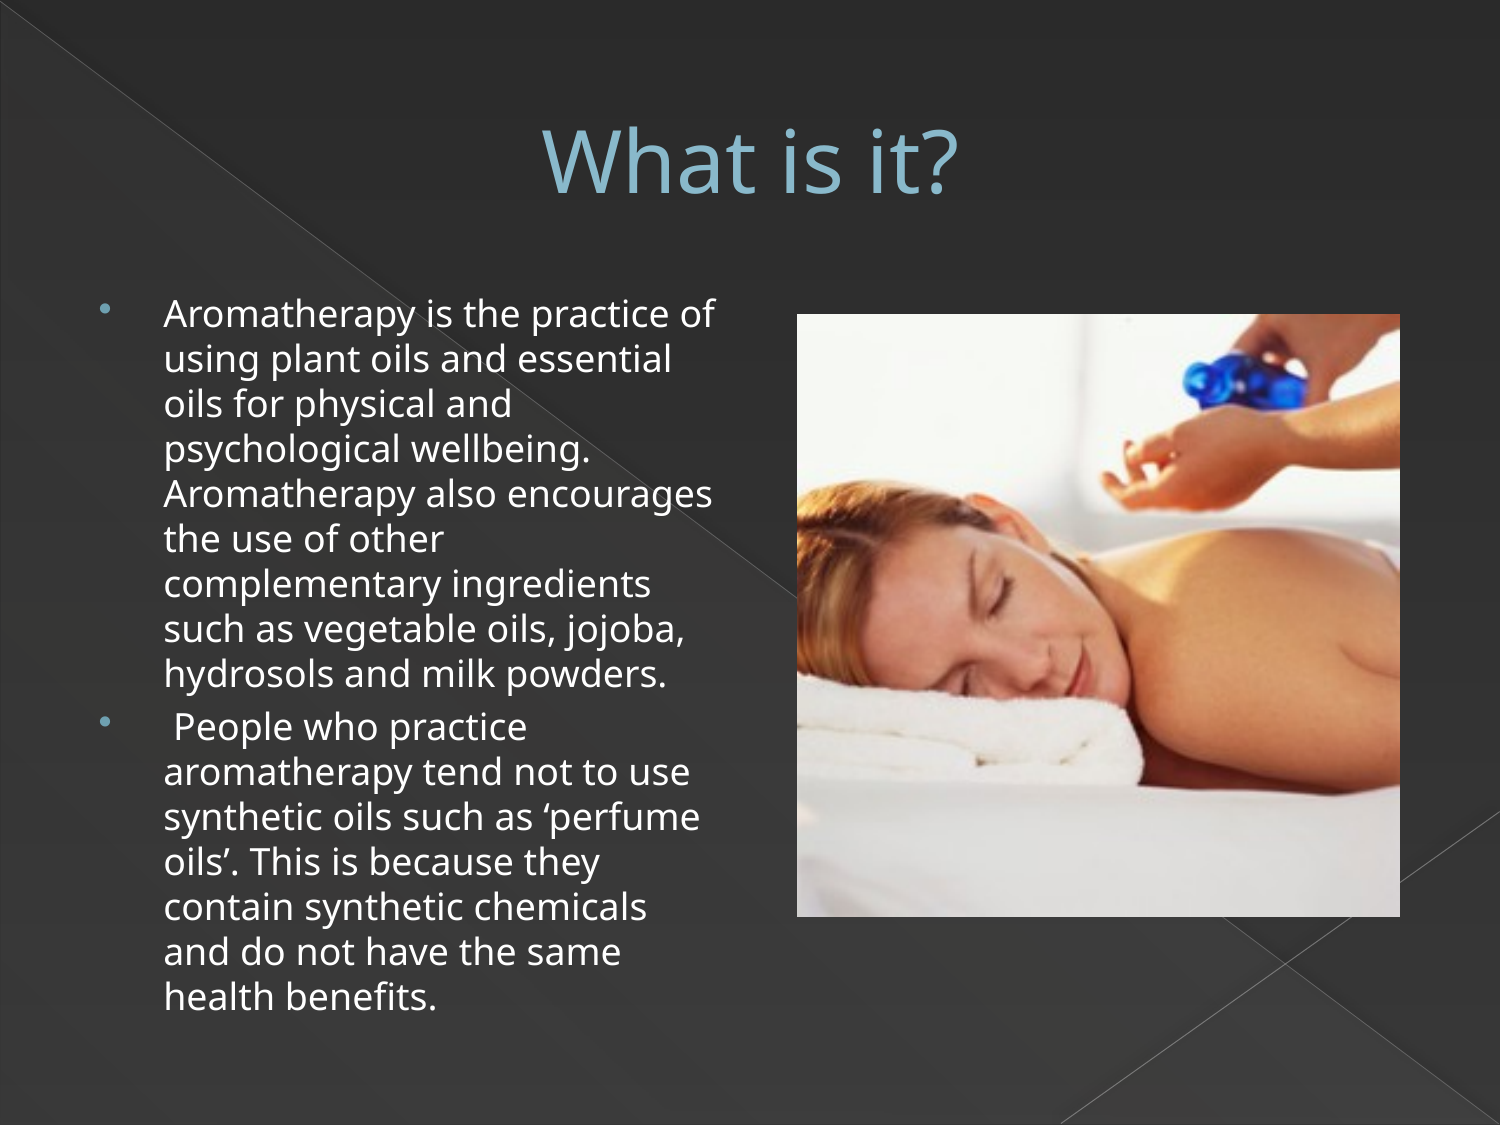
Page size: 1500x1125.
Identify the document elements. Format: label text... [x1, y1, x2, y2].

picture [796, 314, 1400, 918]
list Aromatherapy is the practice of using plant oils and essential oils for physical and psychological wellbeing. Aromatherapy also encourages the use of other complementary ingredients such as vegetable oils, jojoba, hydrosols and milk powders. People who practice aromatherapy tend not to use synthetic oils such as ‘perfume oils’. This is because they contain synthetic chemicals and do not have the same health benefits. [75, 282, 738, 1025]
title What is it? [75, 43, 1425, 274]
